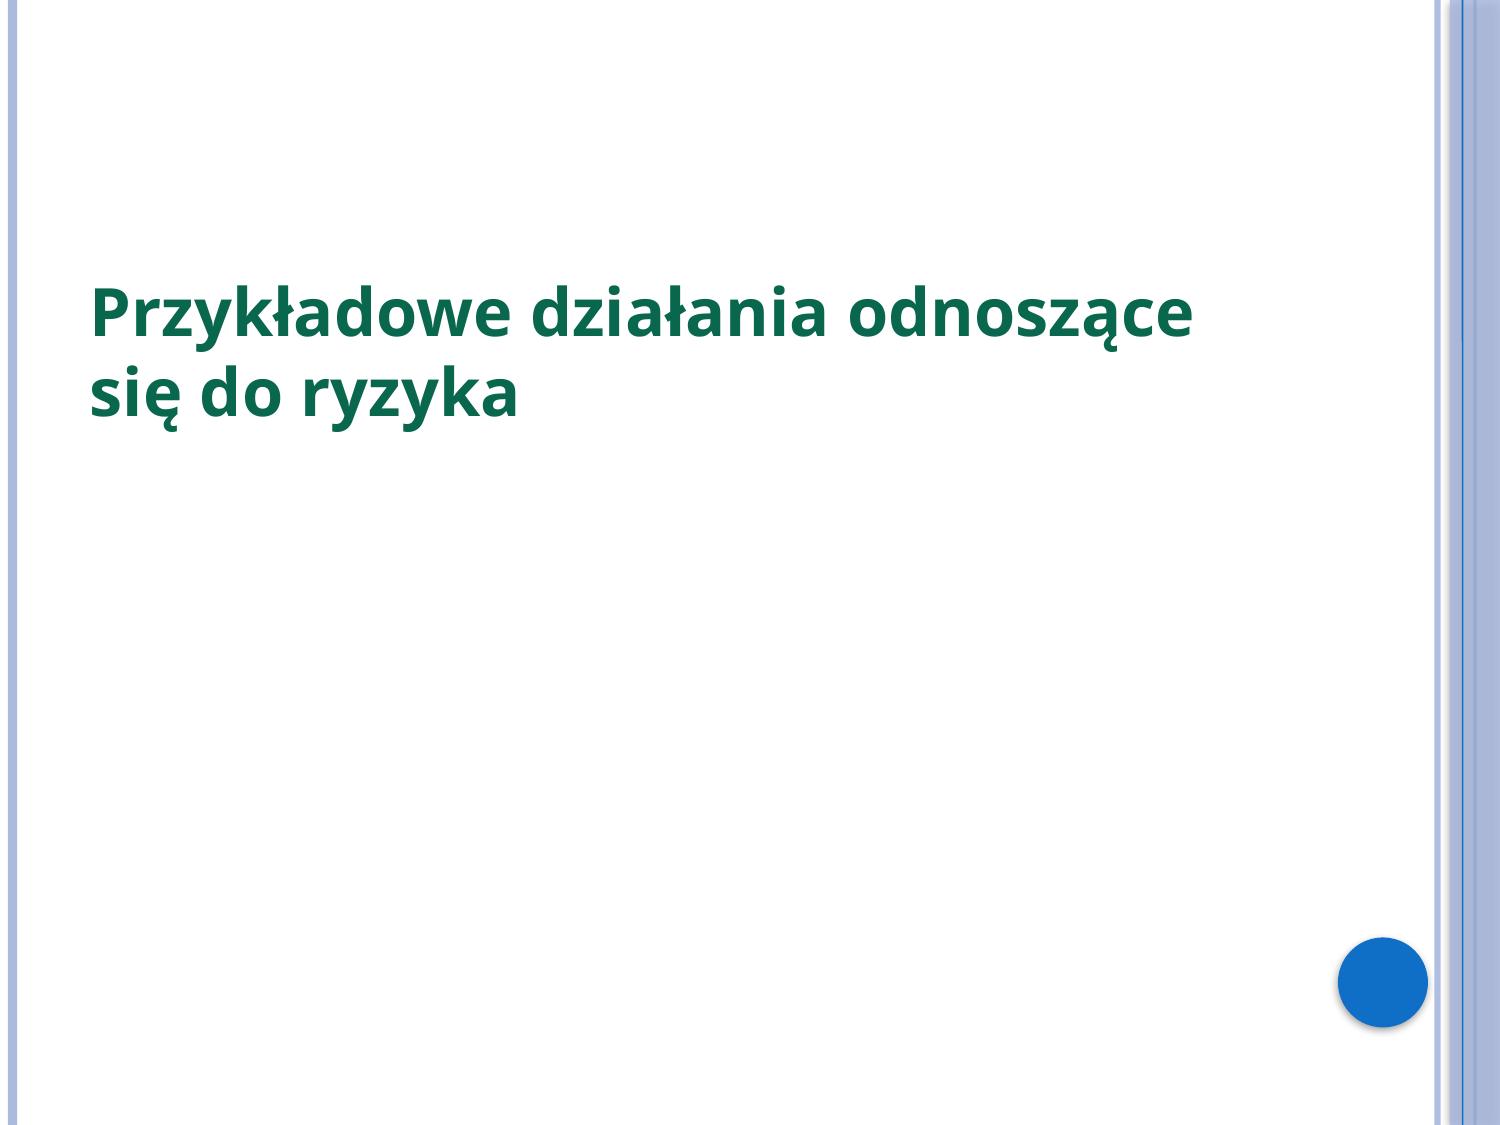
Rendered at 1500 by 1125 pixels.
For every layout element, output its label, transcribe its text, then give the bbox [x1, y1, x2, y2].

list Przykładowe działania odnoszące się do ryzyka [75, 262, 1300, 1062]
